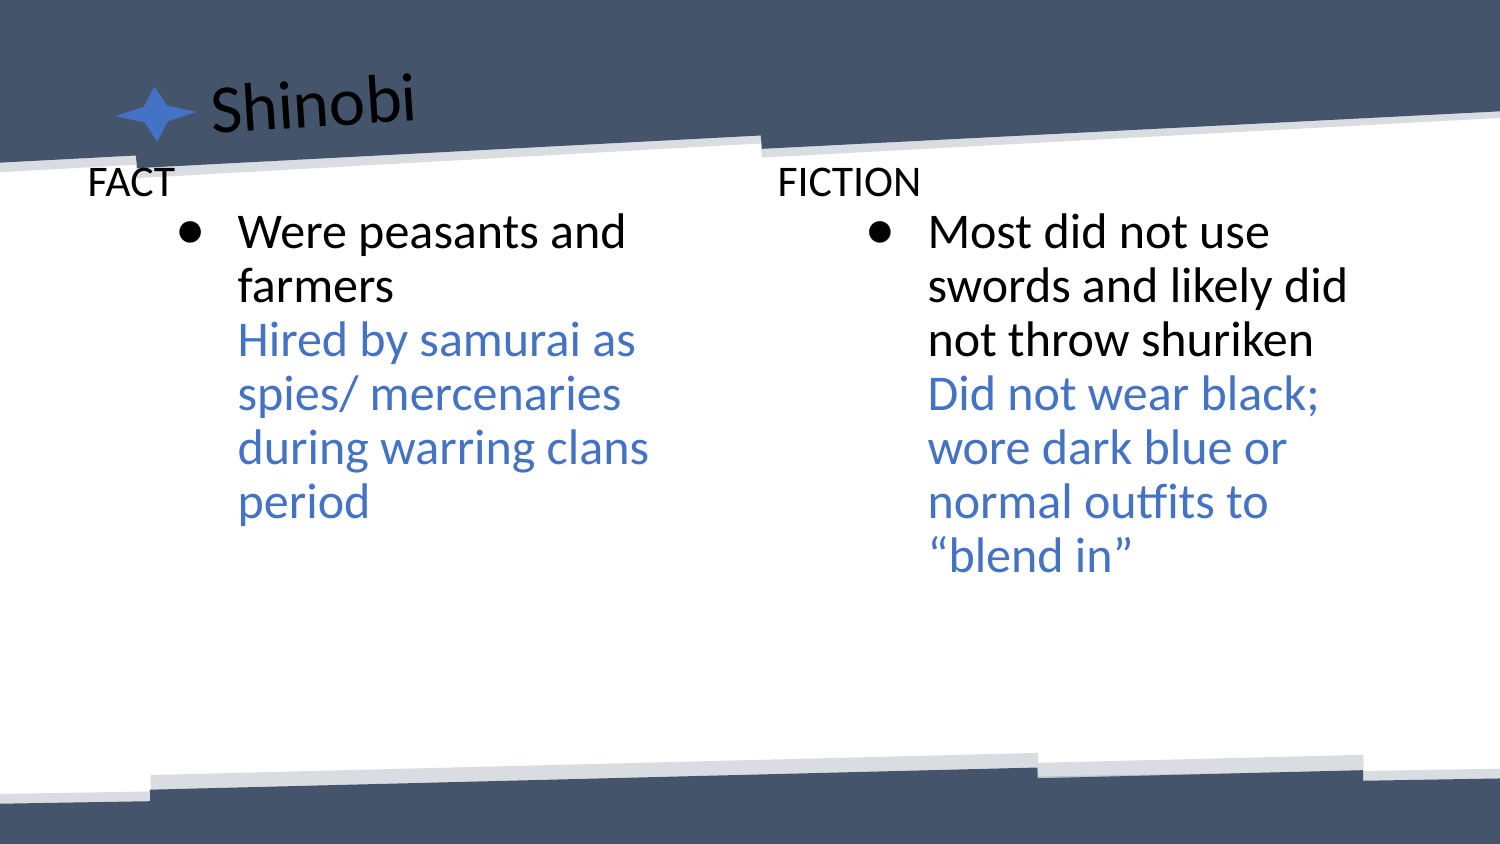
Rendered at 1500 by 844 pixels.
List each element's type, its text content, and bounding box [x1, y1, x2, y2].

list FICTION Most did not use swords and likely did not throw shuriken Did not wear black; wore dark blue or normal outfits to “blend in” [762, 143, 1425, 796]
title Shinobi [191, 0, 1500, 148]
list FACT Were peasants and farmers Hired by samurai as spies/ mercenaries during warring clans period [72, 143, 736, 701]
